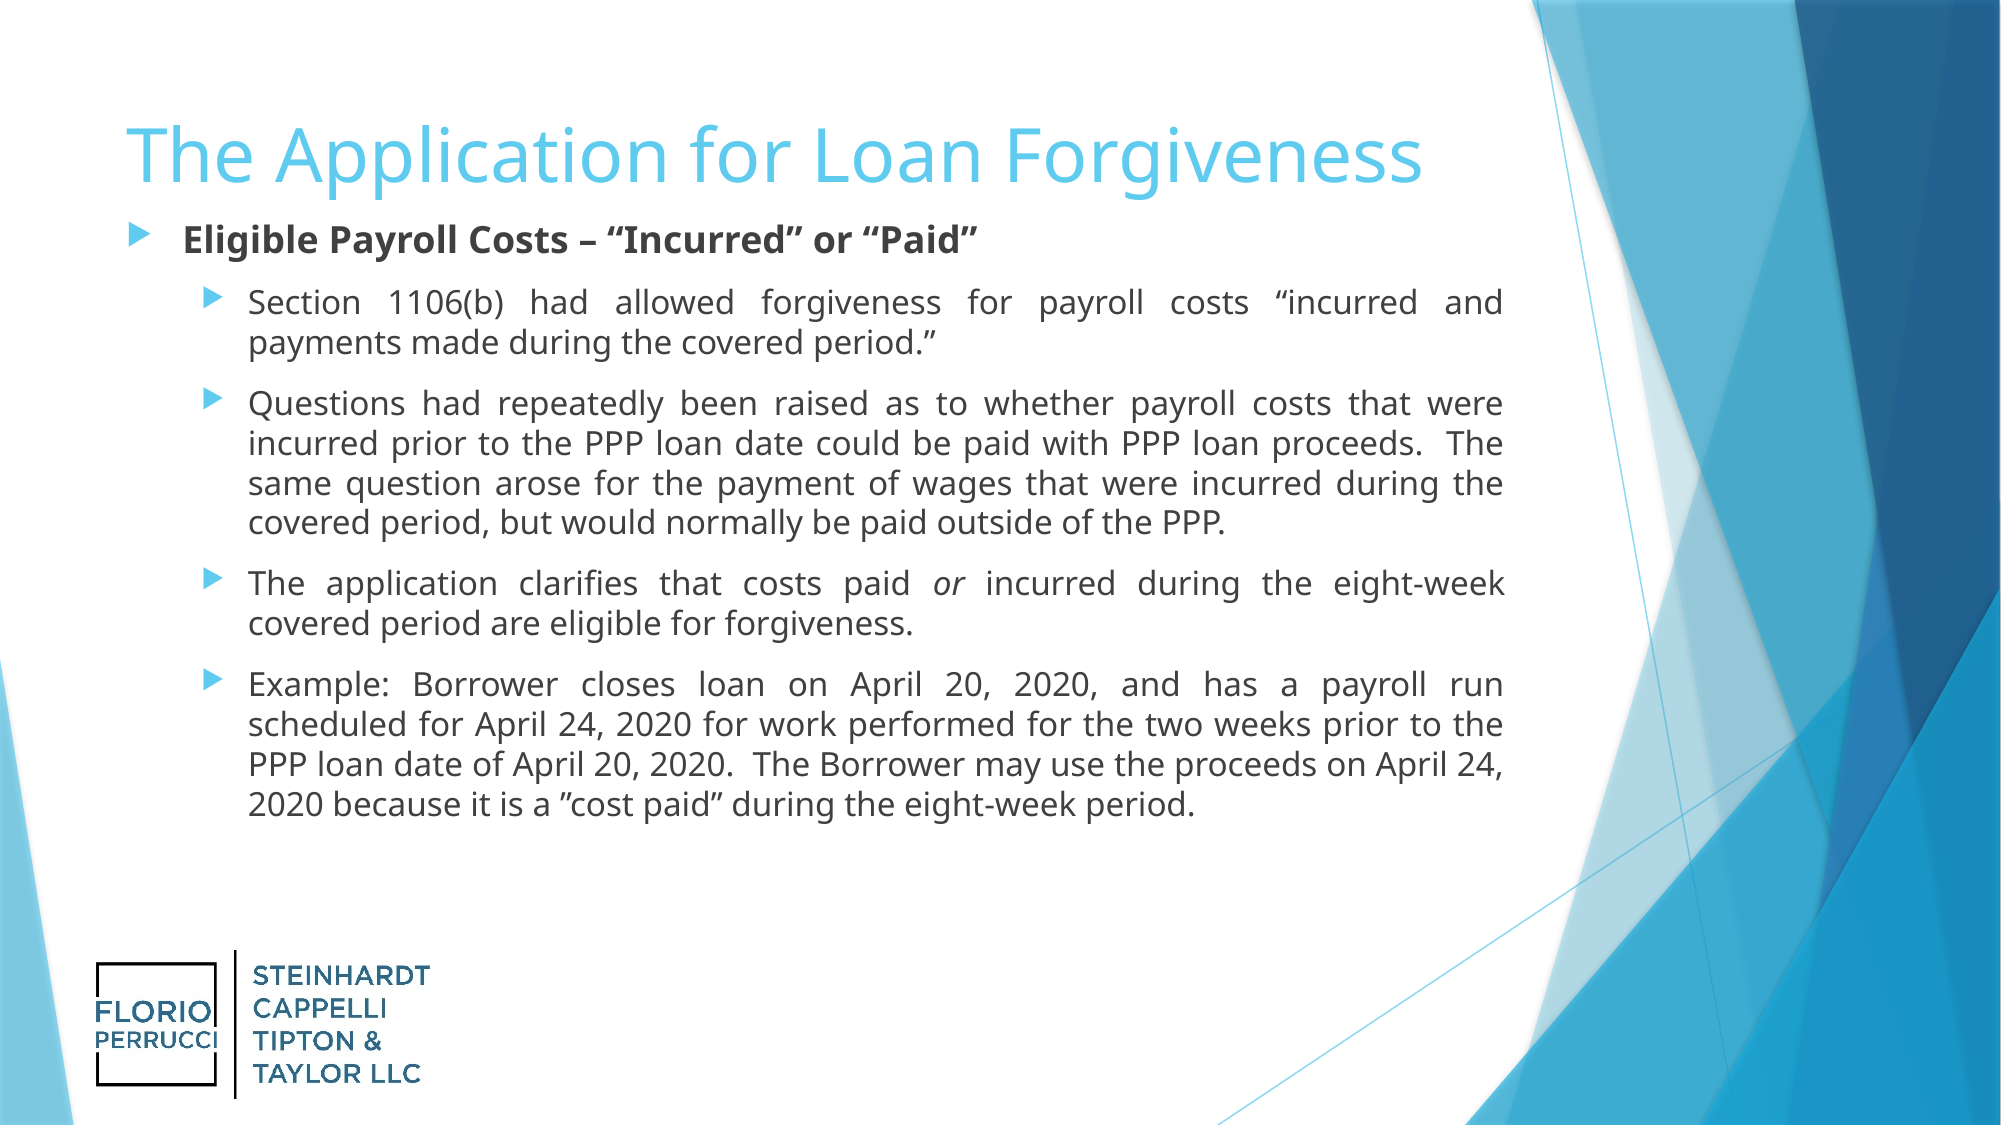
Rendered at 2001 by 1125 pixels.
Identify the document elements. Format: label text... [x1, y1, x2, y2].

title The Application for Loan Forgiveness [111, 99, 1522, 208]
list Eligible Payroll Costs – “Incurred” or “Paid” Section 1106(b) had allowed forgiveness for payroll costs “incurred and payments made during the covered period.” Questions had repeatedly been raised as to whether payroll costs that were incurred prior to the PPP loan date could be paid with PPP loan proceeds. The same question arose for the payment of wages that were incurred during the covered period, but would normally be paid outside of the PPP. The application clarifies that costs paid or incurred during the eight-week covered period are eligible for forgiveness. Example: Borrower closes loan on April 20, 2020, and has a payroll run scheduled for April 24, 2020 for work performed for the two weeks prior to the PPP loan date of April 20, 2020. The Borrower may use the proceeds on April 24, 2020 because it is a ”cost paid” during the eight-week period. [111, 208, 1522, 964]
picture [88, 948, 507, 1102]
